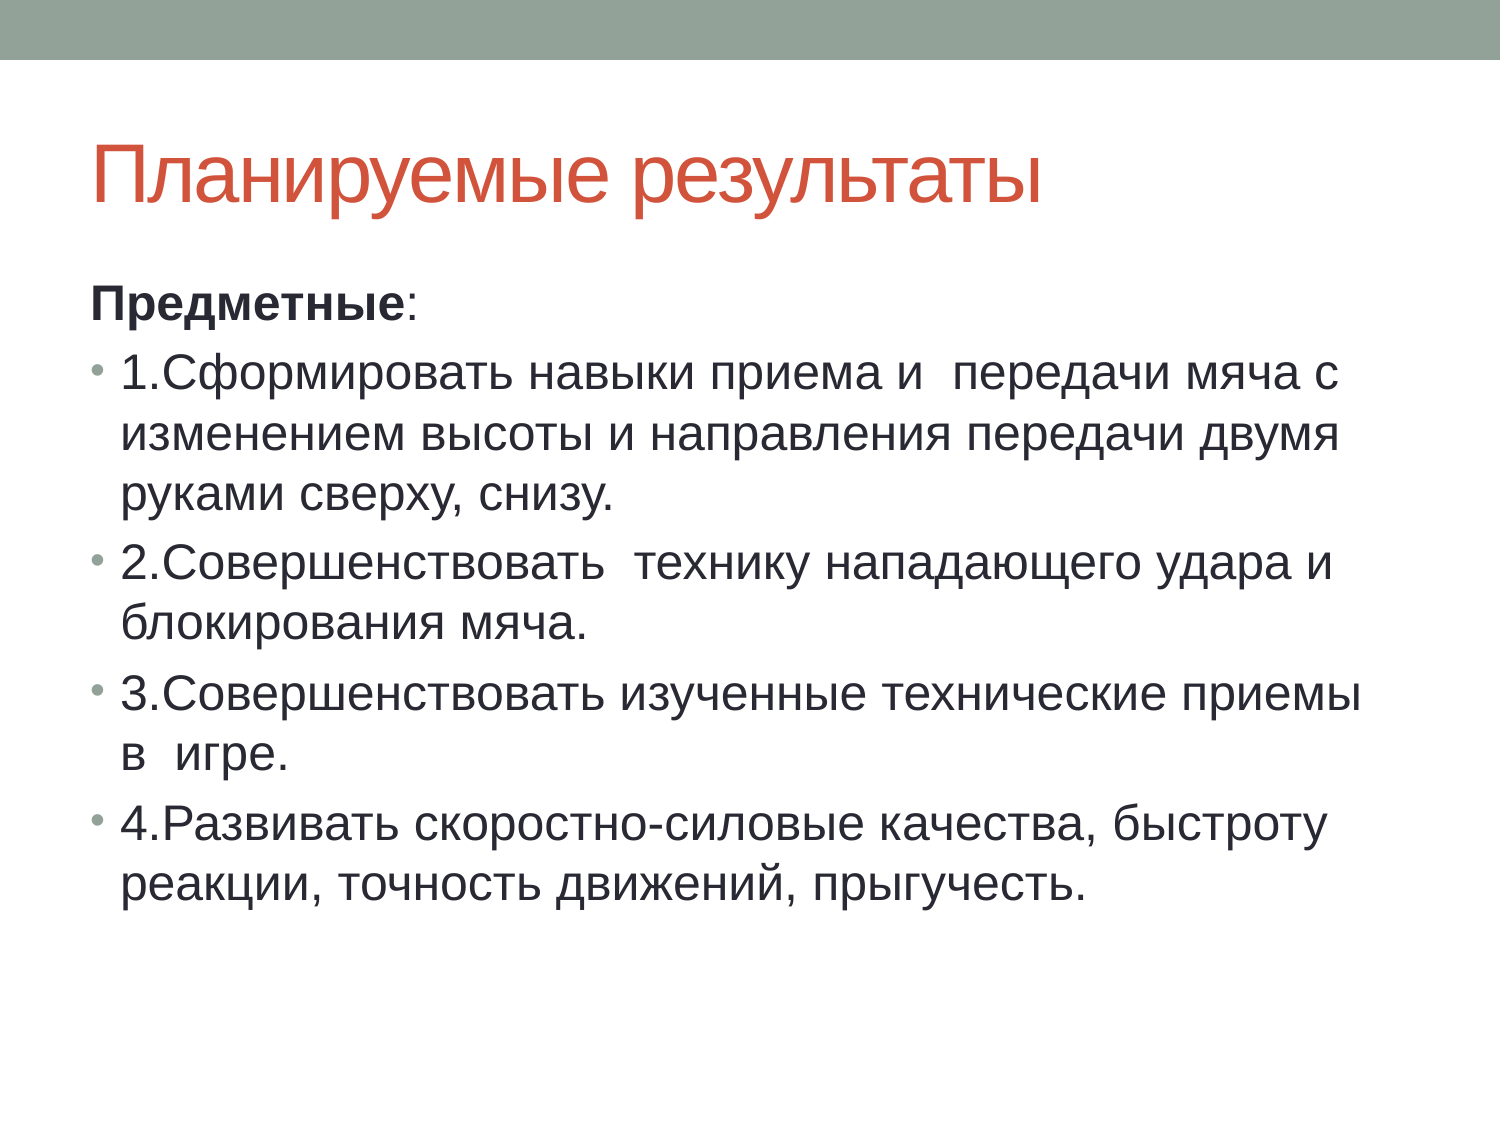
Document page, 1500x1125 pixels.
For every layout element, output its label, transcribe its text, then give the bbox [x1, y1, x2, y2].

title Планируемые результаты [75, 87, 1425, 250]
list Предметные: 1.Сформировать навыки приема и передачи мяча с изменением высоты и направления передачи двумя руками сверху, снизу. 2.Совершенствовать технику нападающего удара и блокирования мяча. 3.Совершенствовать изученные технические приемы в игре. 4.Развивать скоростно-силовые качества, быстроту реакции, точность движений, прыгучесть. [75, 262, 1425, 1063]
